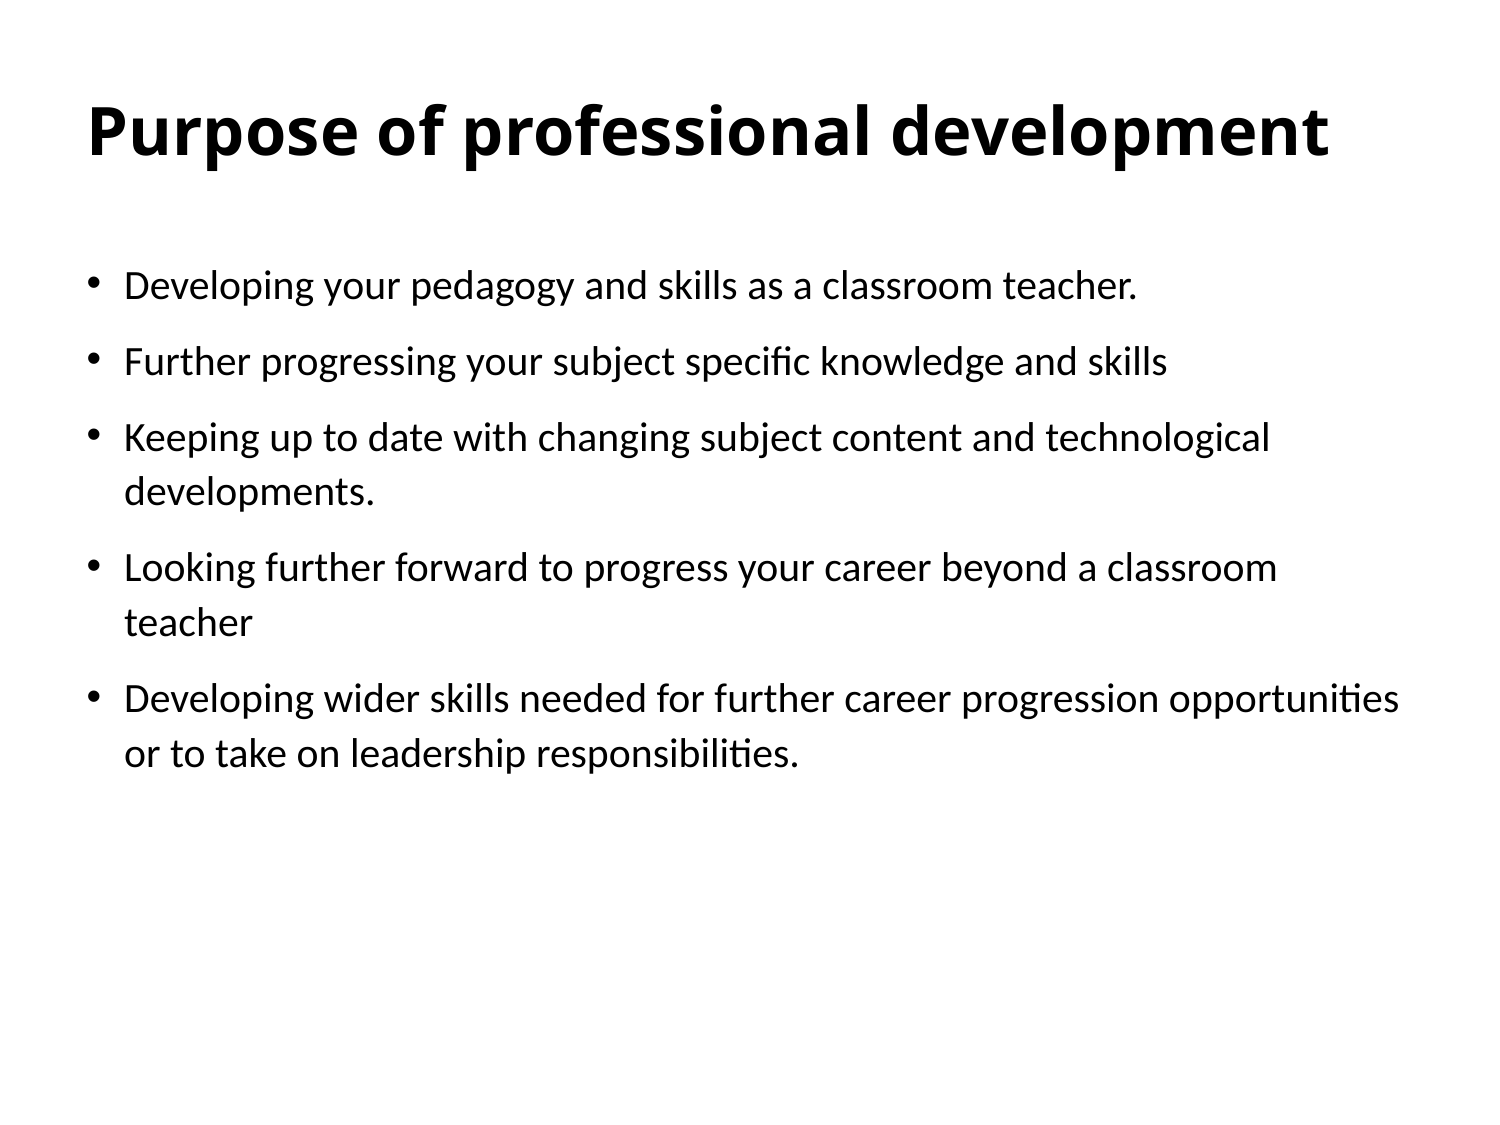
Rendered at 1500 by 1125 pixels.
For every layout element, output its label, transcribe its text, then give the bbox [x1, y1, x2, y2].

title Purpose of professional development [71, 59, 1429, 208]
list Developing your pedagogy and skills as a classroom teacher. Further progressing your subject specific knowledge and skills Keeping up to date with changing subject content and technological developments. Looking further forward to progress your career beyond a classroom teacher Developing wider skills needed for further career progression opportunities or to take on leadership responsibilities. [71, 245, 1429, 1066]
